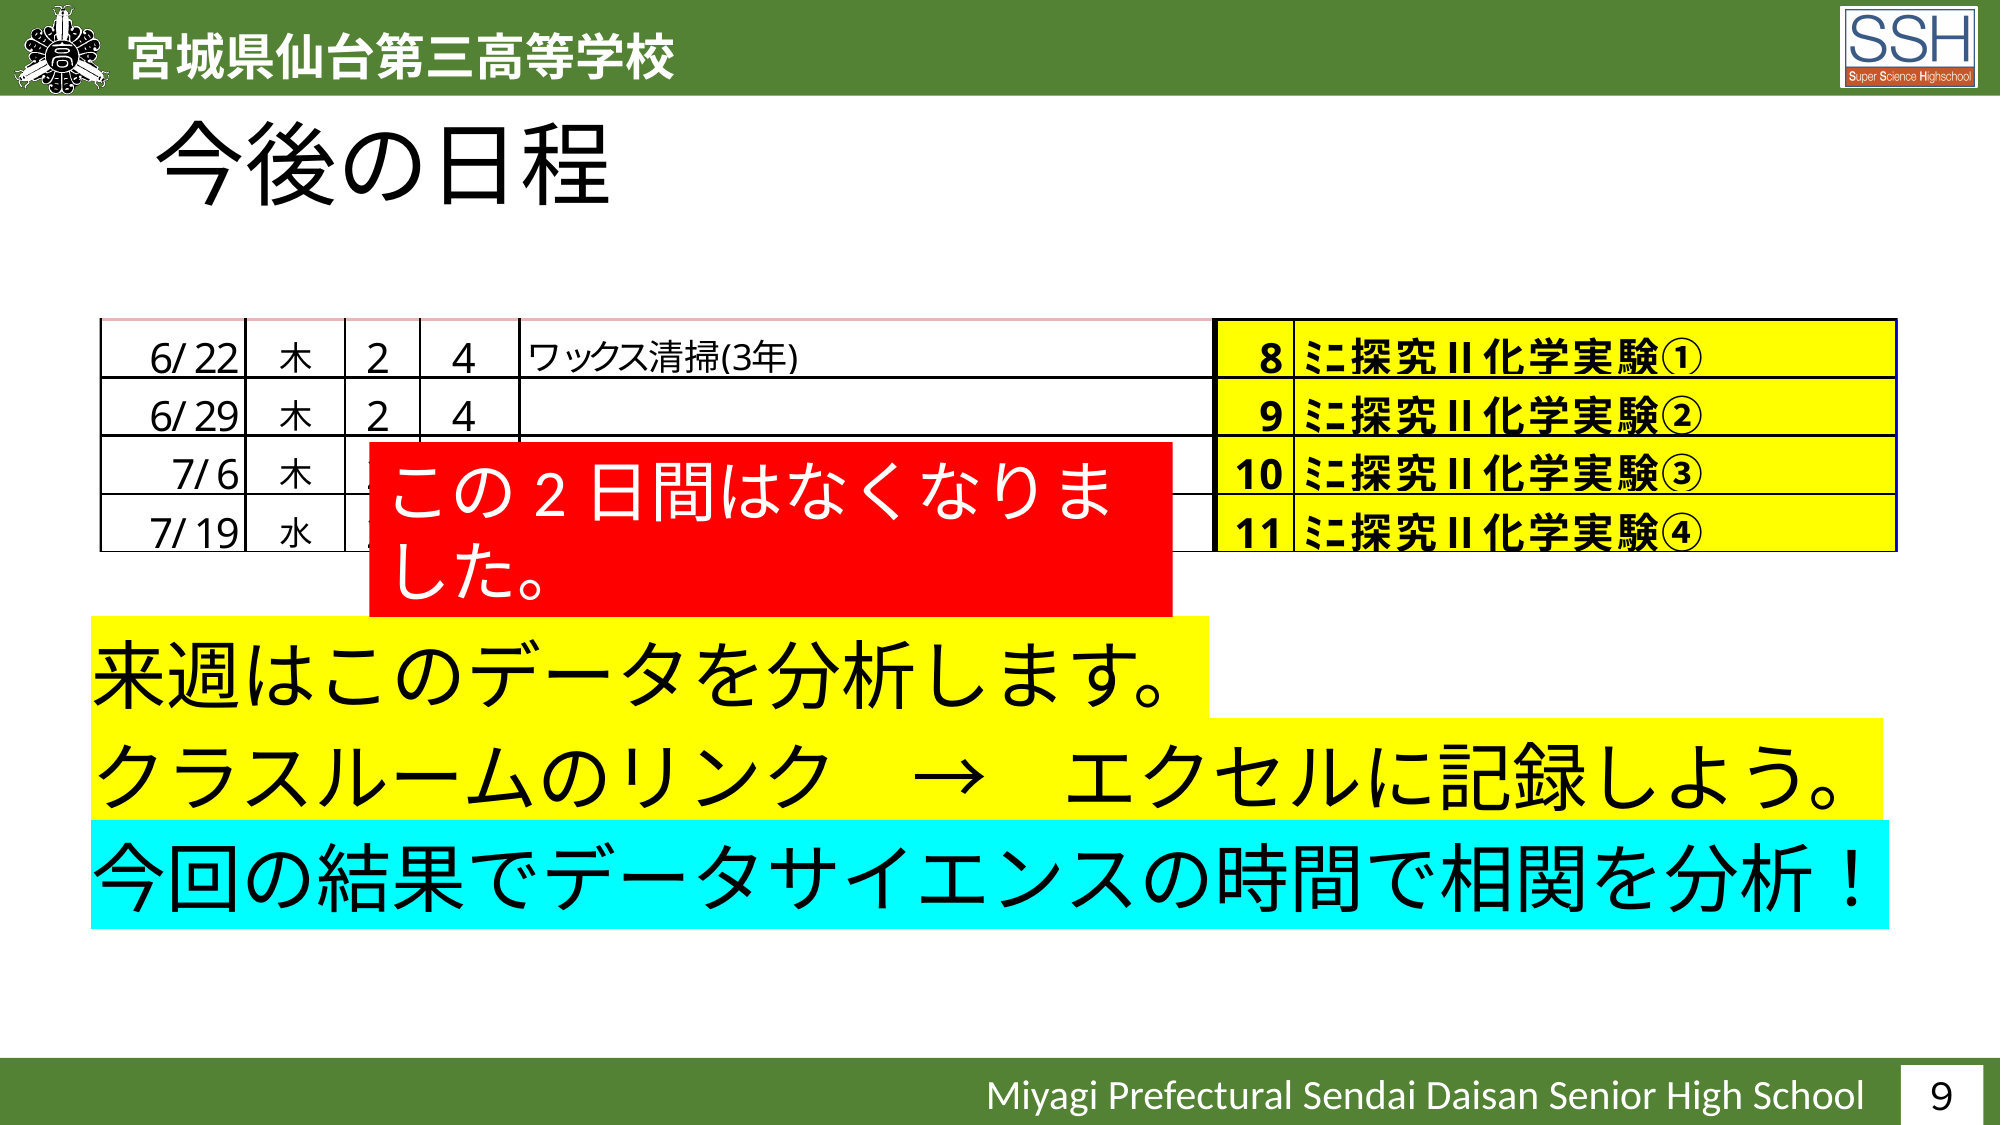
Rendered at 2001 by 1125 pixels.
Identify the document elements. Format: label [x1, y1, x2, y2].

picture [99, 317, 1901, 554]
text_box [0, 0, 2000, 1125]
